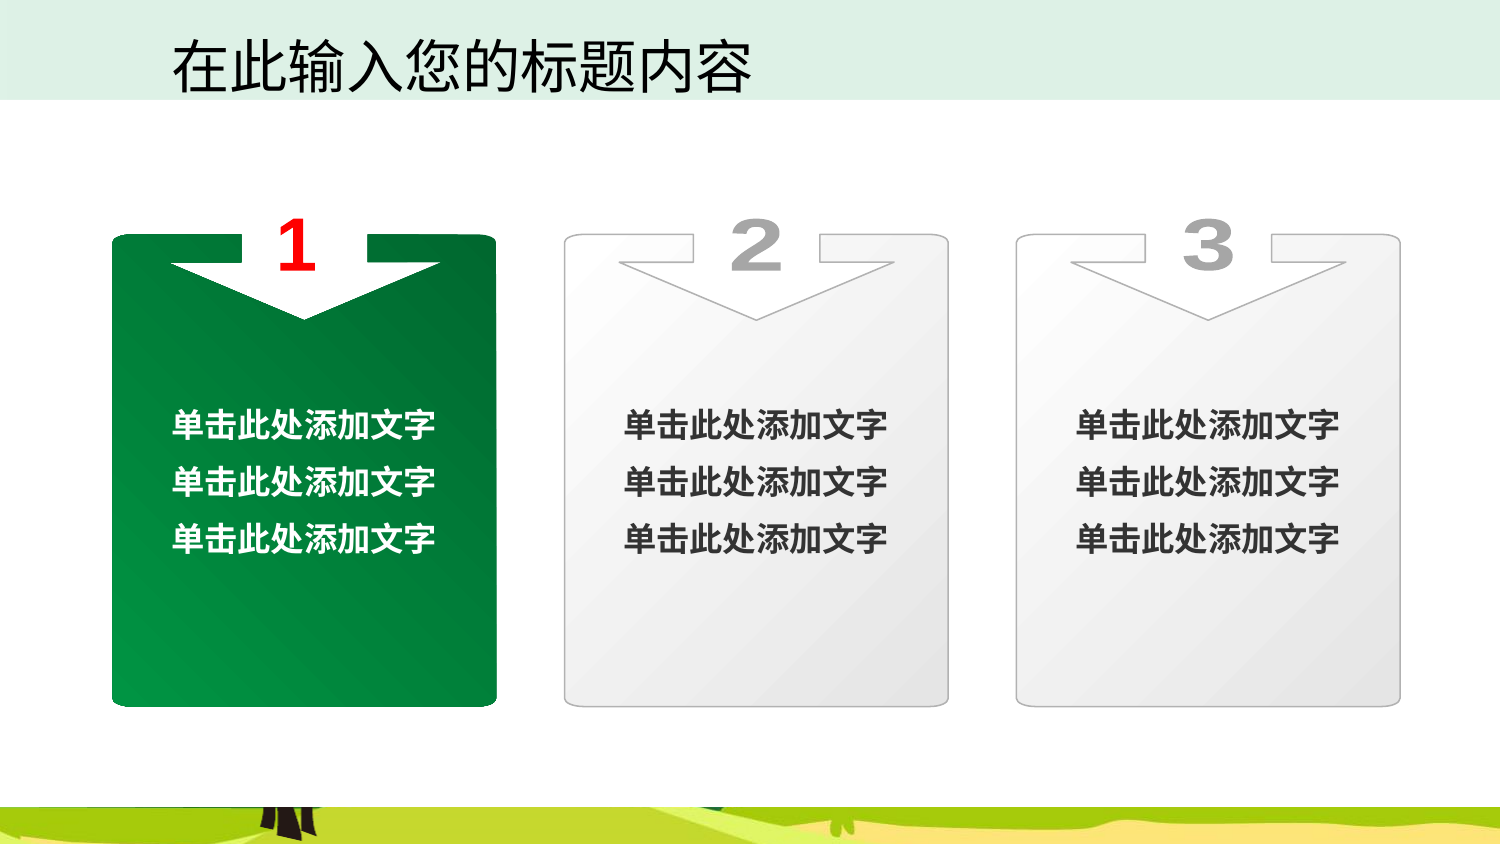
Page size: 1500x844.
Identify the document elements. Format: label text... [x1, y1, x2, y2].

text_box 单击此处添加文字 单击此处添加文字 单击此处添加文字 [140, 397, 468, 566]
text_box 单击此处添加文字 单击此处添加文字 单击此处添加文字 [1044, 397, 1372, 566]
text_box [112, 234, 497, 707]
text_box 单击此处添加文字 单击此处添加文字 单击此处添加文字 [592, 397, 920, 566]
text_box 在此输入您的标题内容 [156, 22, 793, 108]
picture [0, 0, 1500, 99]
picture [0, 807, 1500, 844]
text_box [1016, 234, 1401, 707]
text_box [564, 234, 949, 707]
